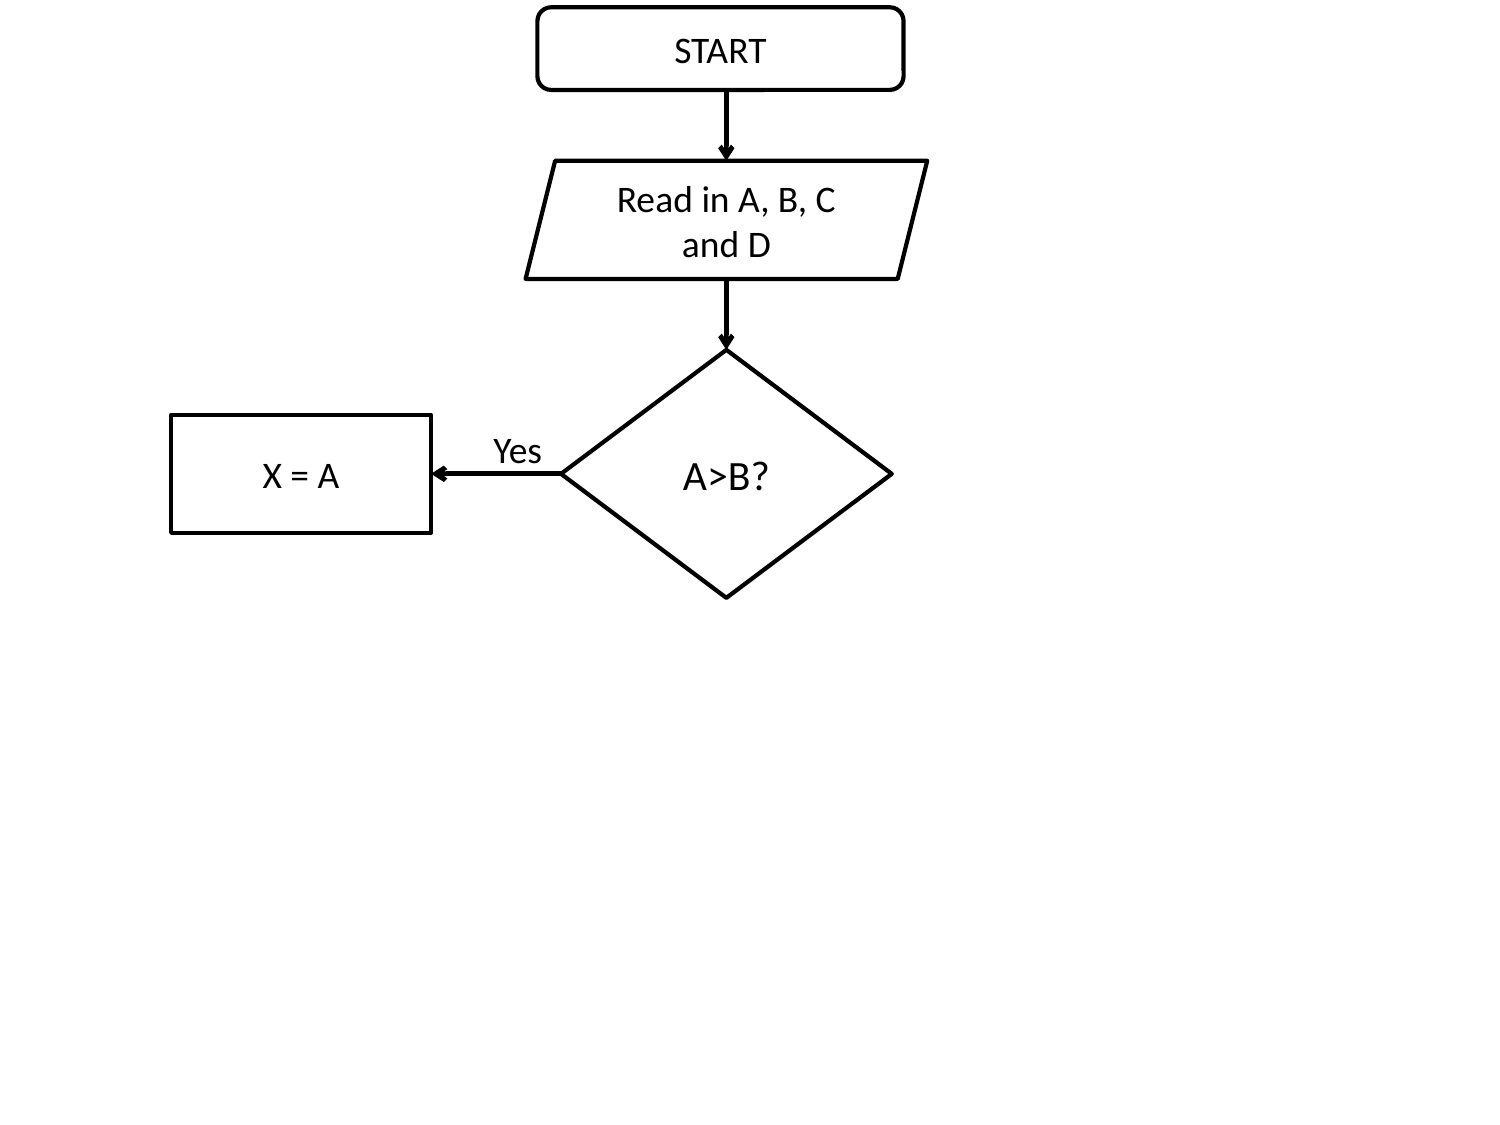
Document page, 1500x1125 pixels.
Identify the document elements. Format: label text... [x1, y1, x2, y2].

text_box A>B? [561, 349, 894, 600]
text_box START [535, 5, 906, 93]
text_box Read in A, B, C and D [523, 158, 930, 282]
text_box Yes [478, 419, 558, 473]
text_box X = A [169, 413, 433, 535]
